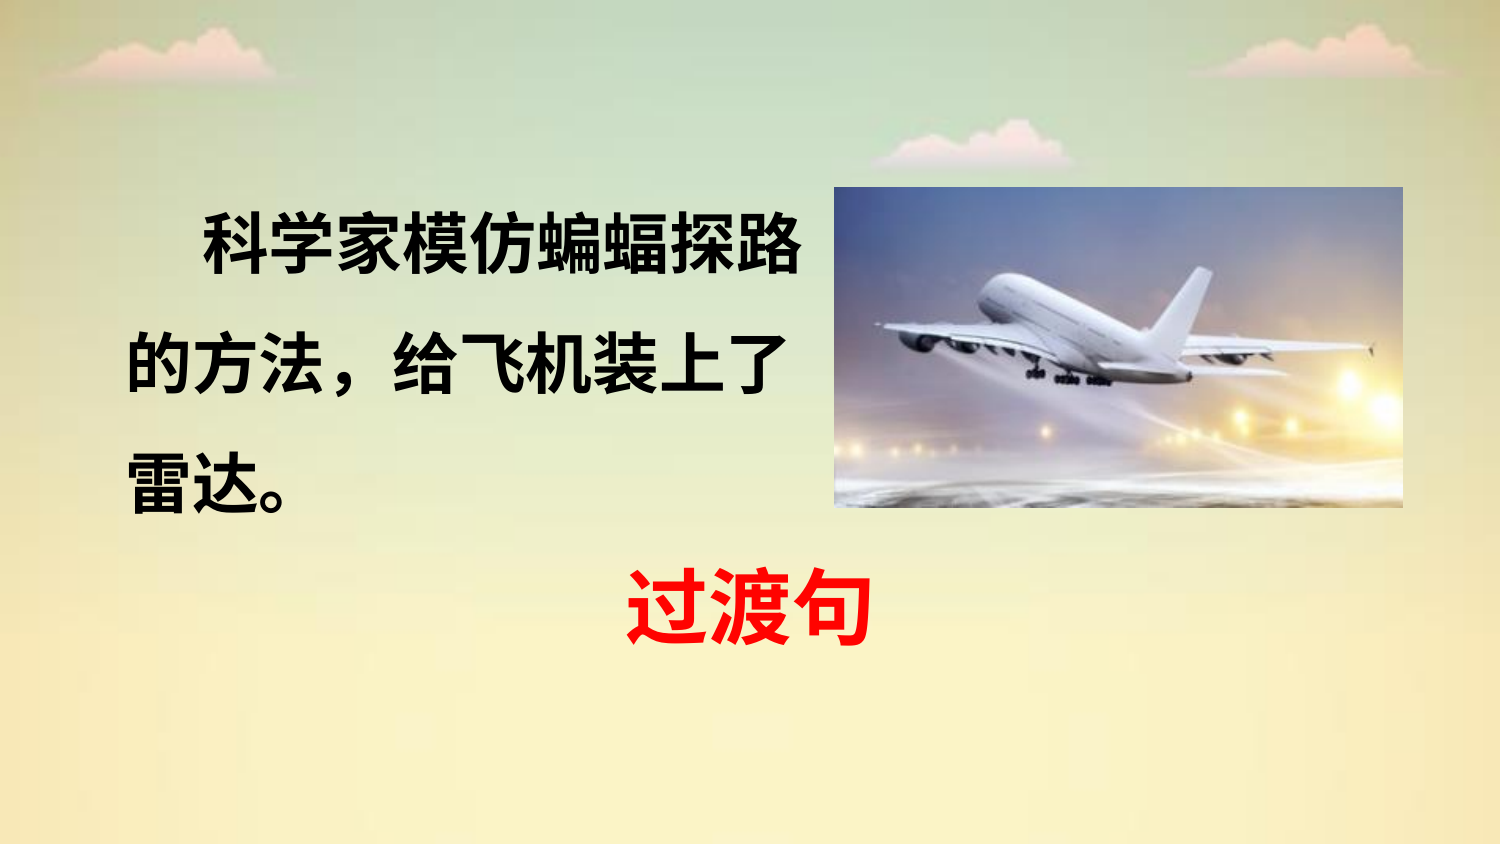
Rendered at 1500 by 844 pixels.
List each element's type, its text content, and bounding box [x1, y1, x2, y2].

picture [0, 0, 1500, 844]
text_box 过渡句 [518, 547, 983, 663]
text_box 科学家模仿蝙蝠探路的方法，给飞机装上了雷达。 [110, 154, 831, 529]
